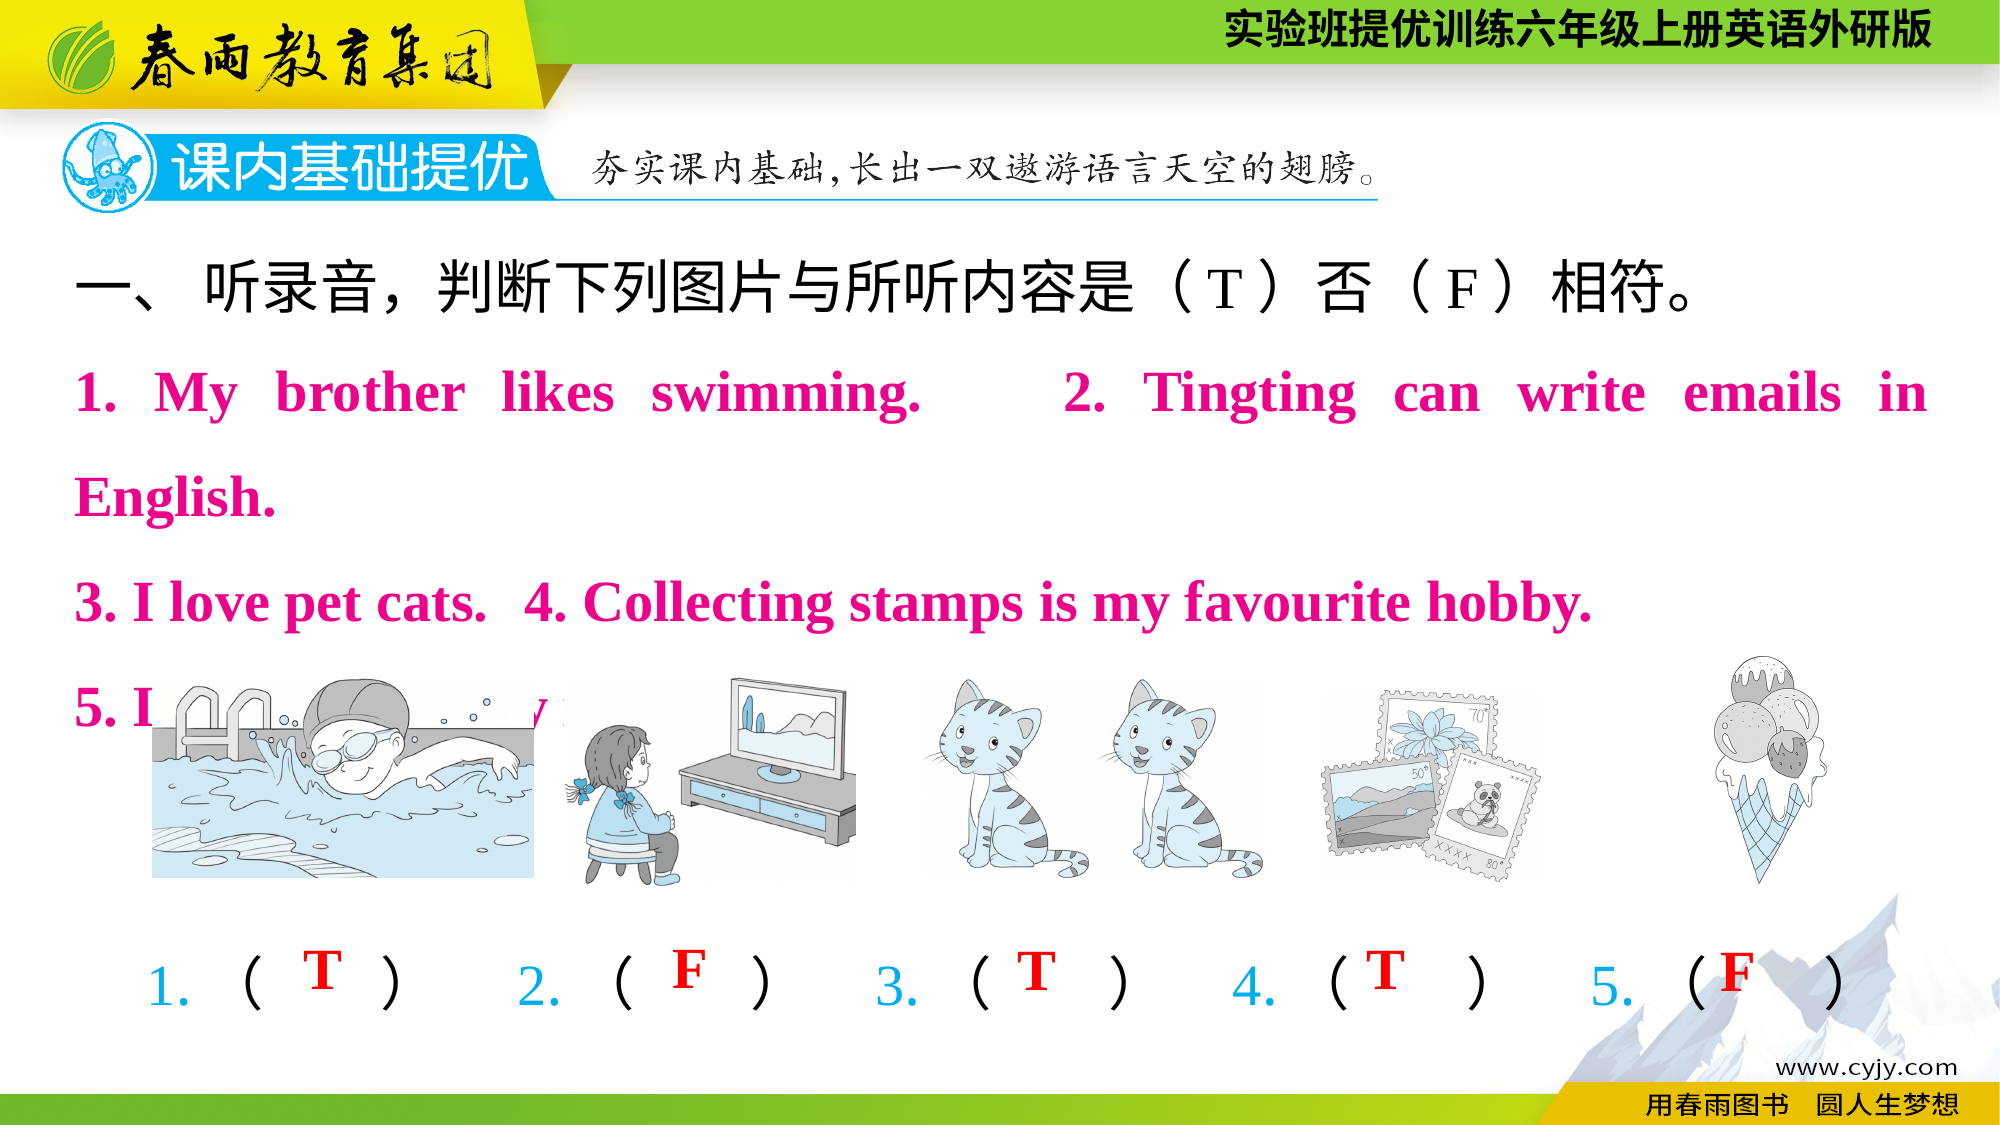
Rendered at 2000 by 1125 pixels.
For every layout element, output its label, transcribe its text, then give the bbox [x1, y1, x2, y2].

text_box T [1002, 924, 1071, 1010]
text_box 1. My brother likes swimming. 2. Tingting can write emails in English. 3. I love pet cats. 4. Collecting stamps is my favourite hobby. 5. I like candy very much. [59, 310, 1944, 746]
text_box 1.（ ） 2.（ ） 3.（ ） 4.（ ） 5.（ ） [59, 905, 1944, 1025]
picture [0, 0, 2000, 1125]
list 一、 听录音，判断下列图片与所听内容是（T）否（F）相符。 [59, 208, 1944, 310]
text_box F [1706, 925, 1772, 1011]
text_box T [1351, 924, 1421, 1009]
text_box T [288, 924, 358, 1009]
text_box F [657, 922, 723, 1008]
